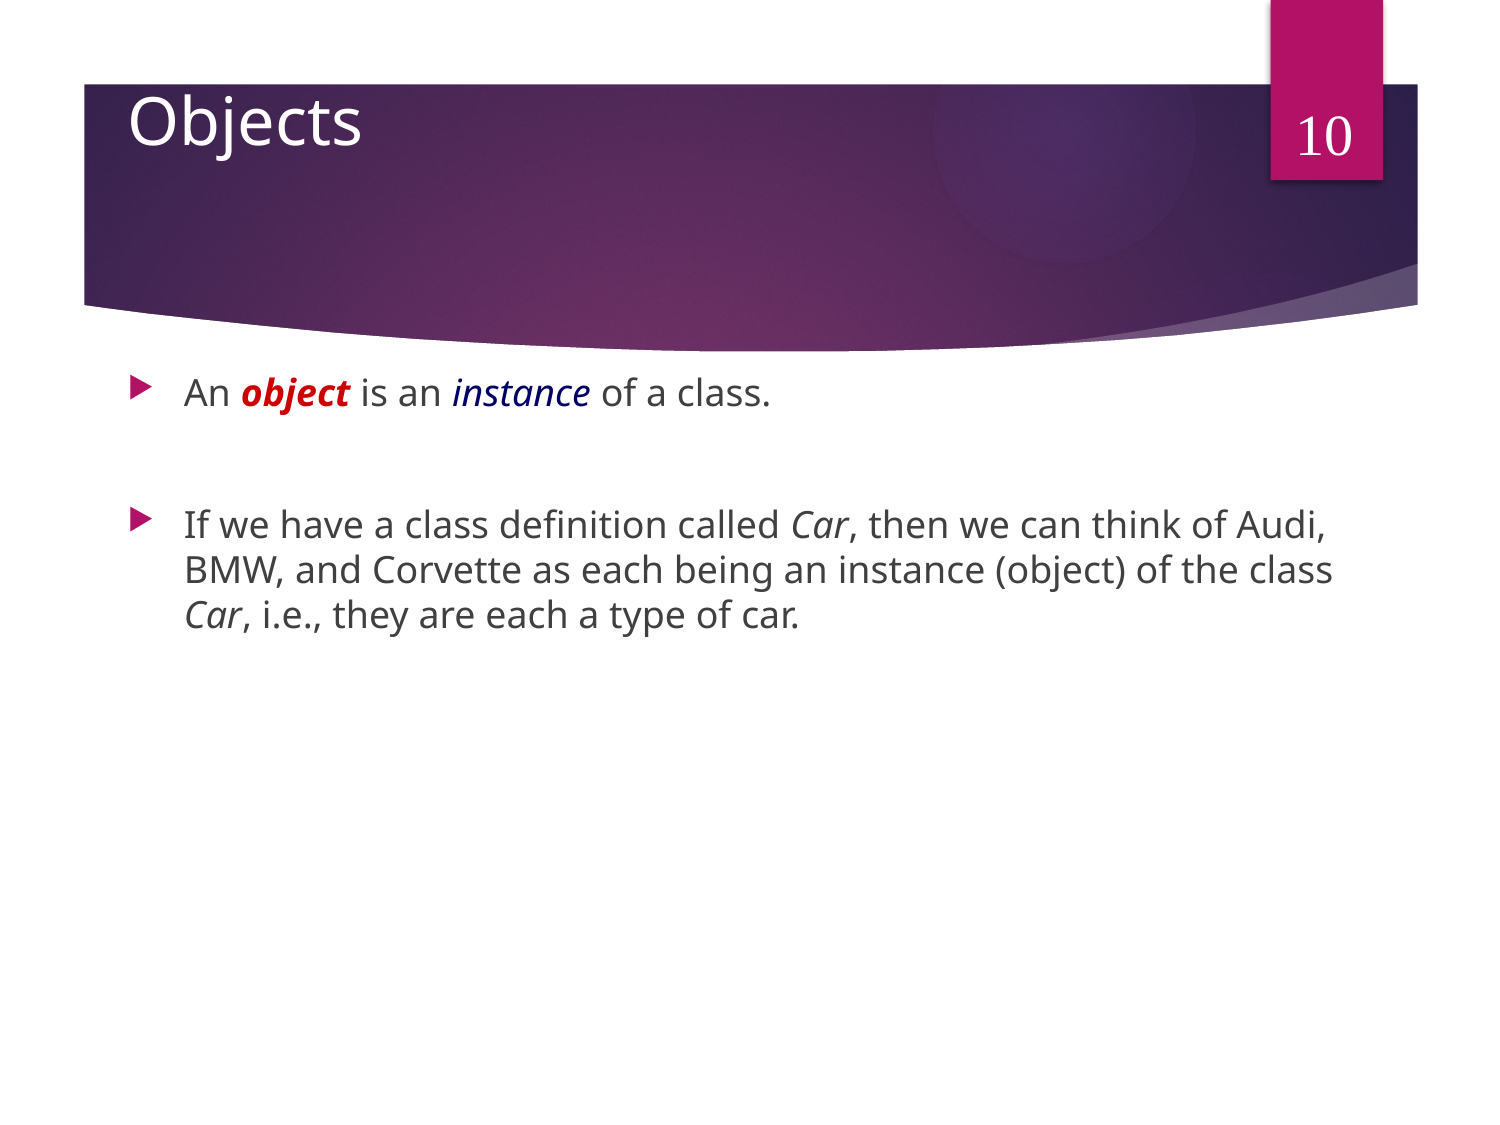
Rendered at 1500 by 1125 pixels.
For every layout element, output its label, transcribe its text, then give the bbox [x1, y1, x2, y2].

slide_number 10 [1259, 48, 1390, 175]
list An object is an instance of a class. If we have a class definition called Car, then we can think of Audi, BMW, and Corvette as each being an instance (object) of the class Car, i.e., they are each a type of car. [112, 361, 1388, 1100]
title Objects [112, 24, 1388, 213]
